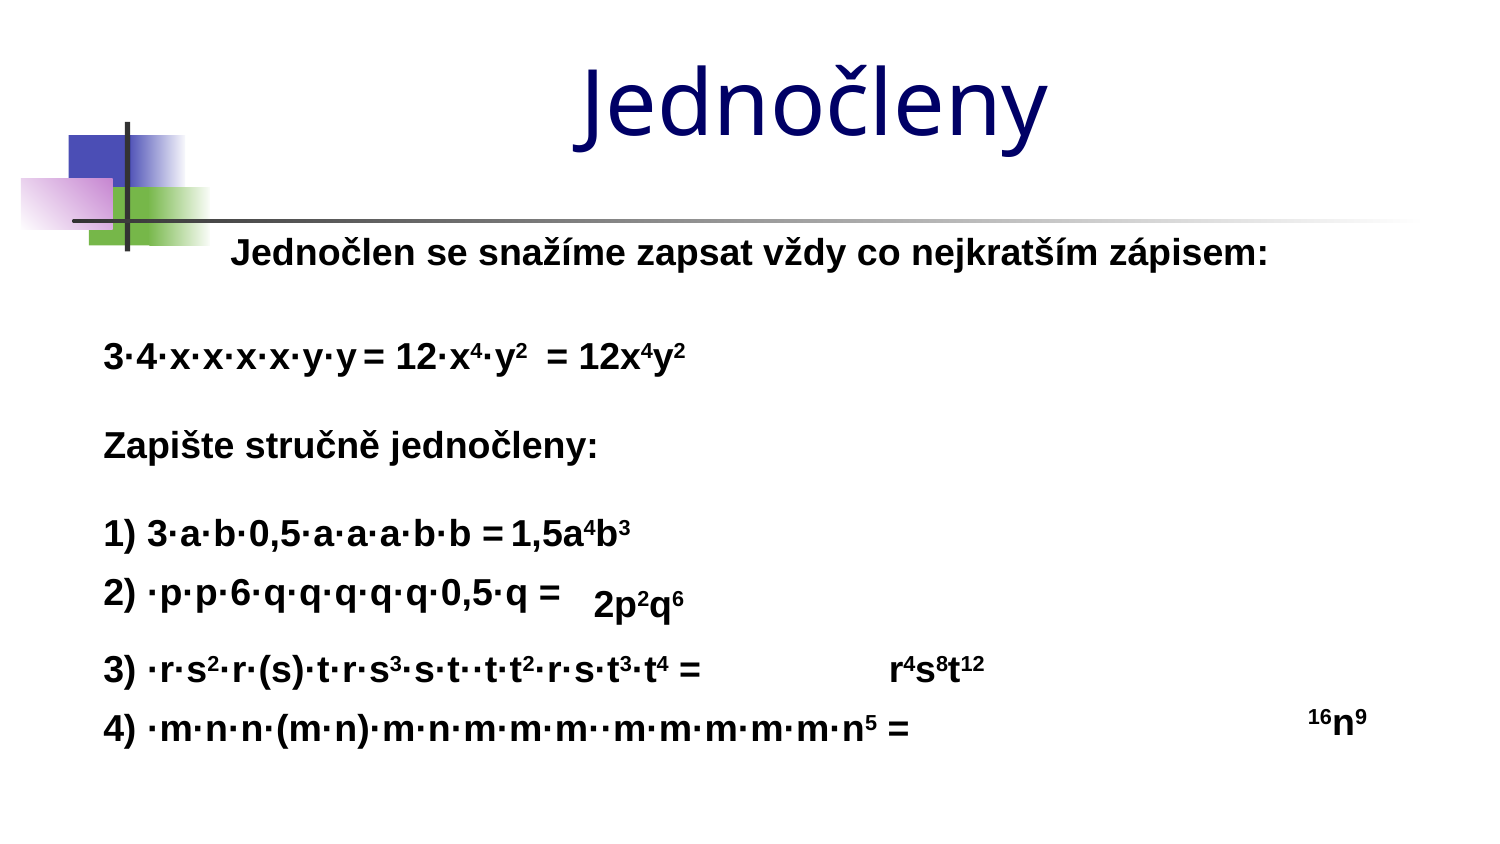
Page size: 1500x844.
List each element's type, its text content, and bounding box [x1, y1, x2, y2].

text_box Jednočlen se snažíme zapsat vždy co nejkratším zápisem: [0, 220, 1500, 281]
text_box 1) 3·a·b·0,5·a·a·a·b·b = [88, 501, 496, 562]
text_box = 12·x4·y2 [348, 324, 531, 385]
text_box 2p2q6 [578, 572, 756, 633]
text_box 1,5a4b3 [496, 501, 674, 562]
text_box 3·4·x·x·x·x·y·y [88, 324, 348, 385]
text_box = 12x4y2 [531, 324, 733, 385]
title Jednočleny [129, 8, 1500, 189]
text_box Zapište stručně jednočleny: [88, 413, 709, 474]
